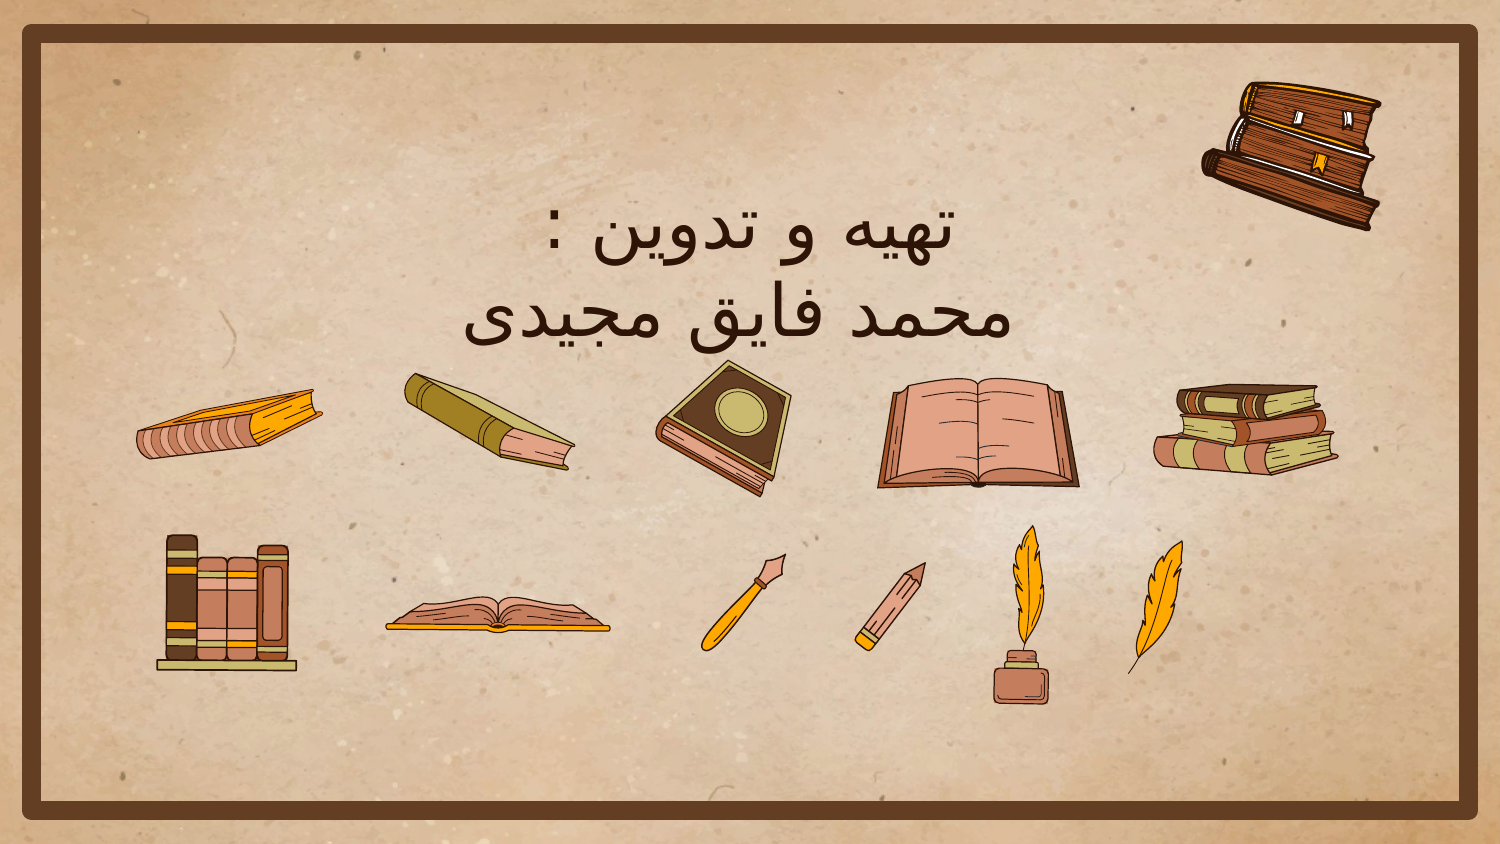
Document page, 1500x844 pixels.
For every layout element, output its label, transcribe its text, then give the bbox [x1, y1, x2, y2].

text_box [853, 561, 927, 653]
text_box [650, 359, 793, 498]
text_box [1145, 383, 1340, 476]
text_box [396, 372, 576, 471]
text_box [1212, 75, 1400, 212]
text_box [993, 524, 1050, 705]
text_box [156, 534, 298, 672]
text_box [129, 388, 324, 460]
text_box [1127, 540, 1184, 675]
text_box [876, 377, 1081, 489]
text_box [698, 553, 787, 652]
title تهیه و تدوین : محمد فایق مجیدی [118, 72, 1382, 167]
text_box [385, 596, 611, 634]
